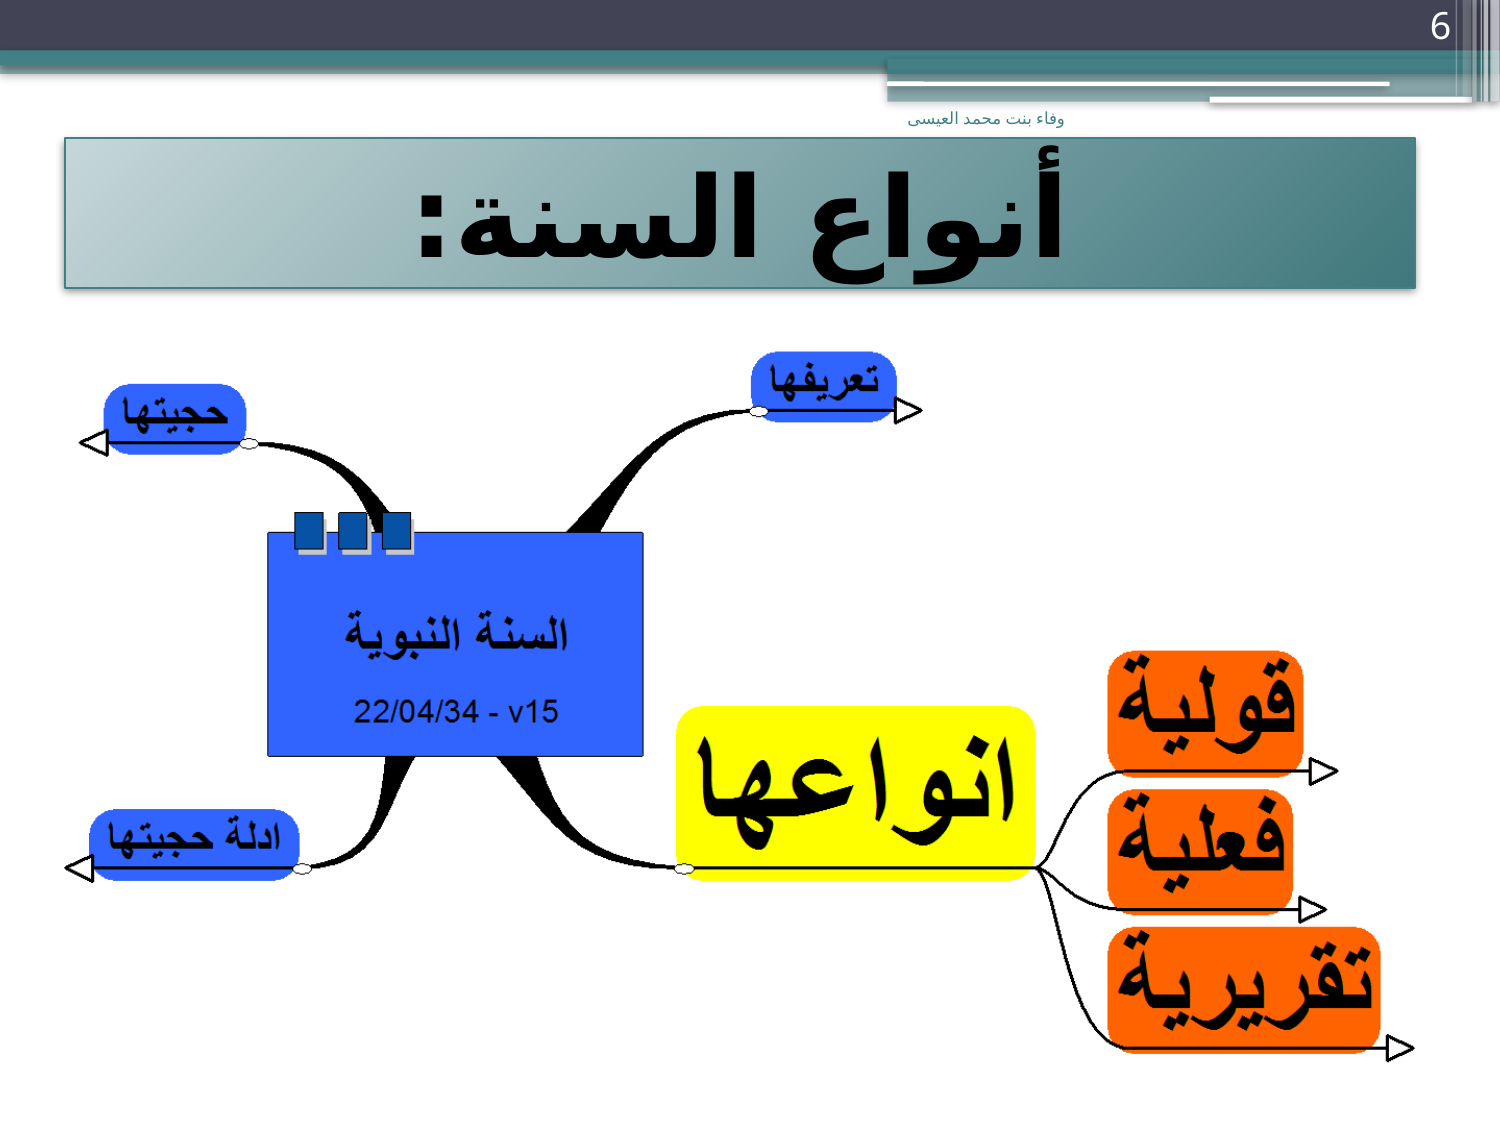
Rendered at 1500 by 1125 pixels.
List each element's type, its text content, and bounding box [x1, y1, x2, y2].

slide_number 6 [1341, 0, 1466, 61]
picture [64, 337, 1416, 1080]
text_box أنواع السنة: [64, 137, 1416, 289]
footer وفاء بنت محمد العيسى [862, 100, 1080, 176]
